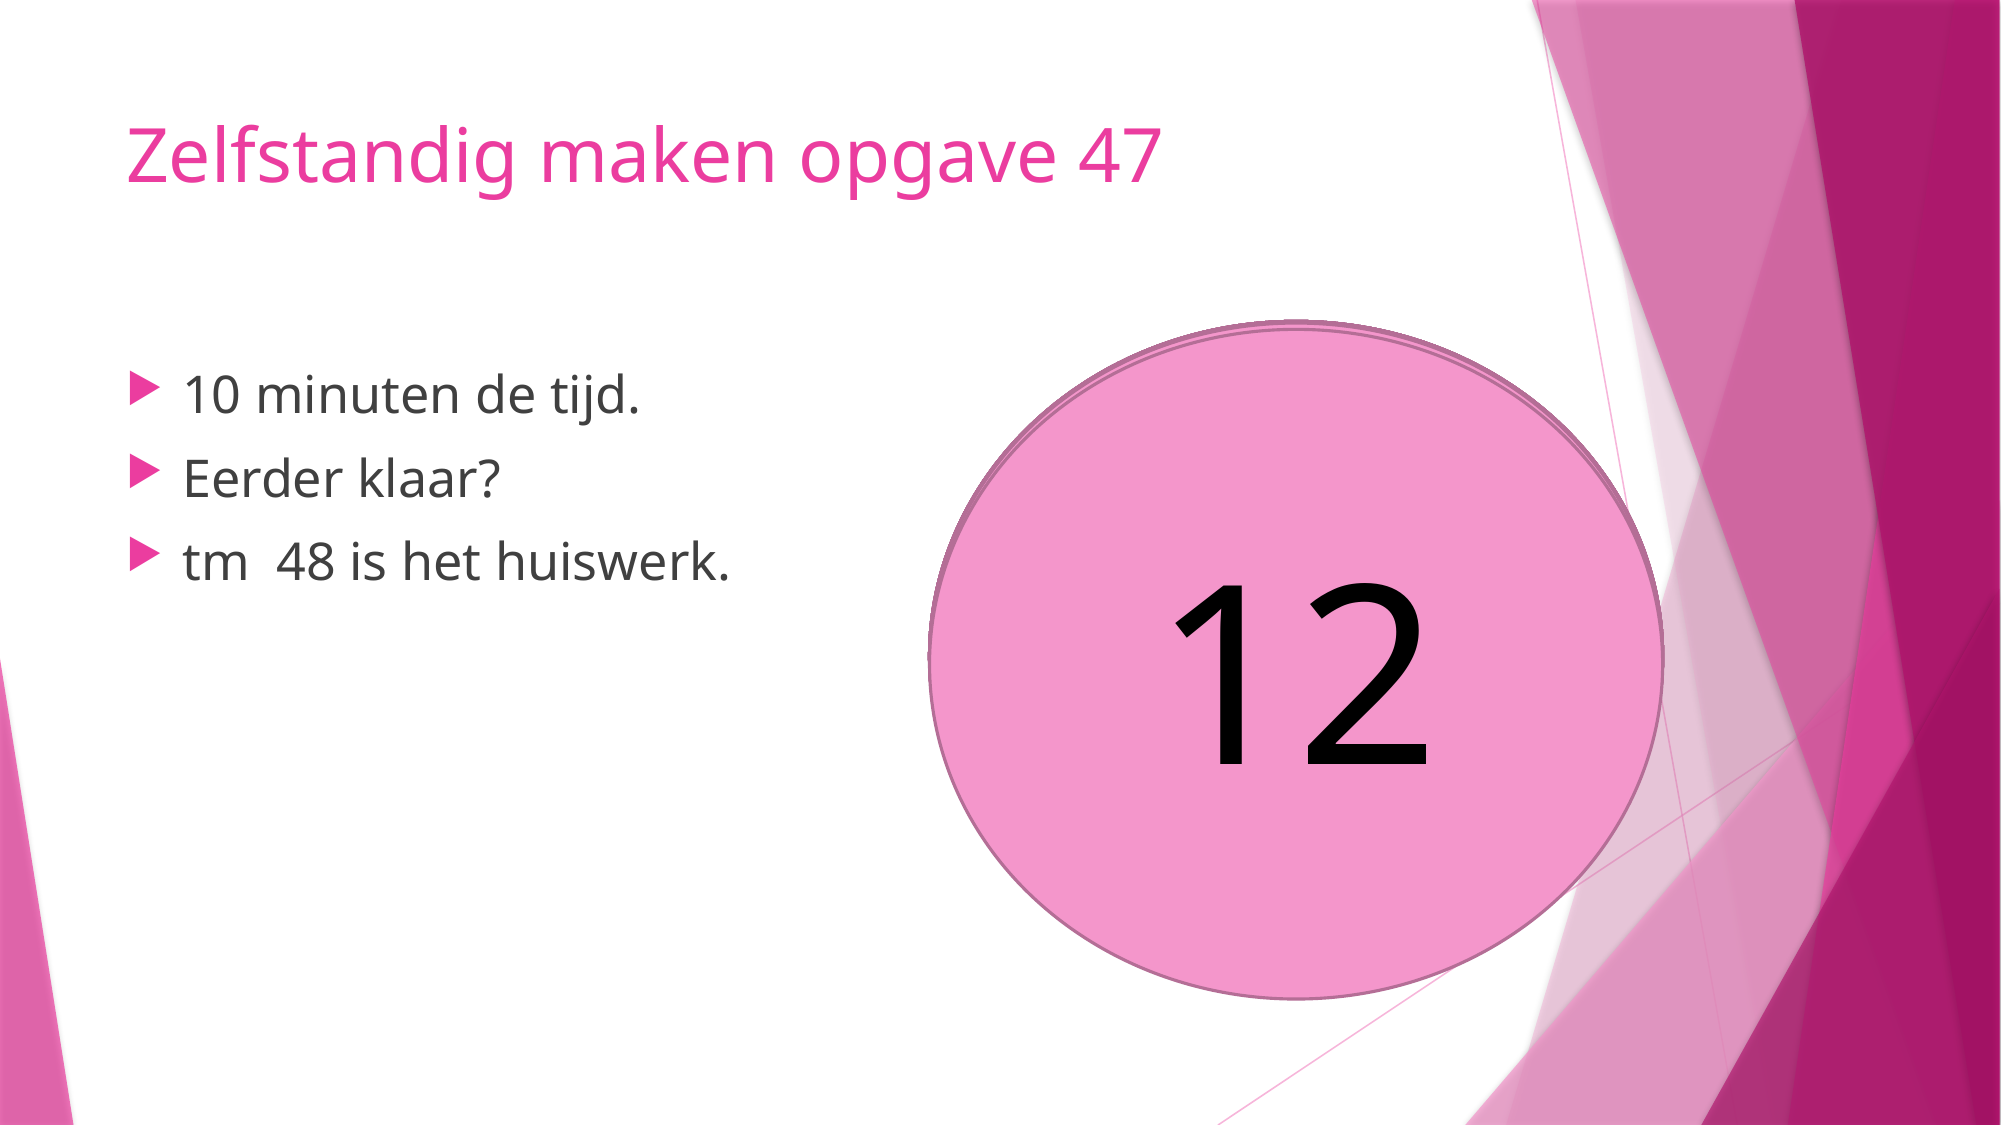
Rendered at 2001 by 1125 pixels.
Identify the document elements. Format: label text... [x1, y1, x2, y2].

text_box 11 [930, 321, 1662, 621]
text_box 12 [927, 327, 1665, 1001]
title Zelfstandig maken opgave 47 [111, 99, 1522, 317]
list 10 minuten de tijd. Eerder klaar? tm 48 is het huiswerk. [111, 354, 831, 962]
